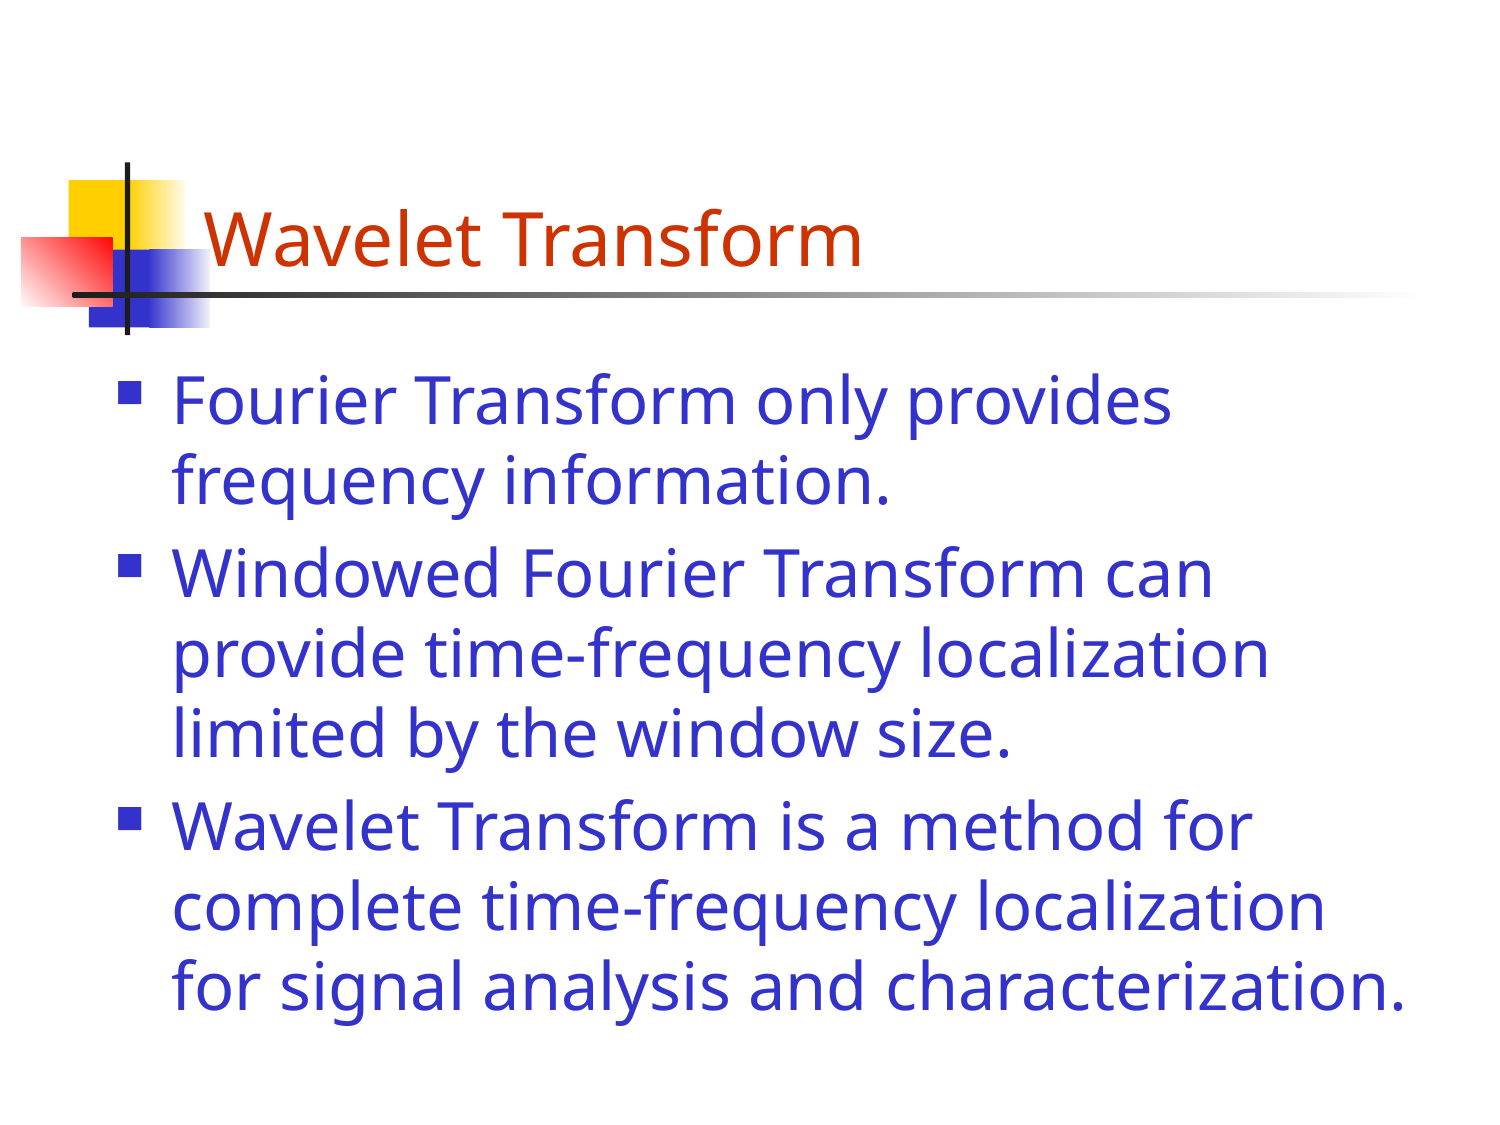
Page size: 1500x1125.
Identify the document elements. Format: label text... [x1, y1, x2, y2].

title Wavelet Transform [188, 101, 1468, 289]
text_box Fourier Transform only provides frequency information. Windowed Fourier Transform can provide time-frequency localization limited by the window size. Wavelet Transform is a method for complete time-frequency localization for signal analysis and characterization. [99, 349, 1439, 1025]
